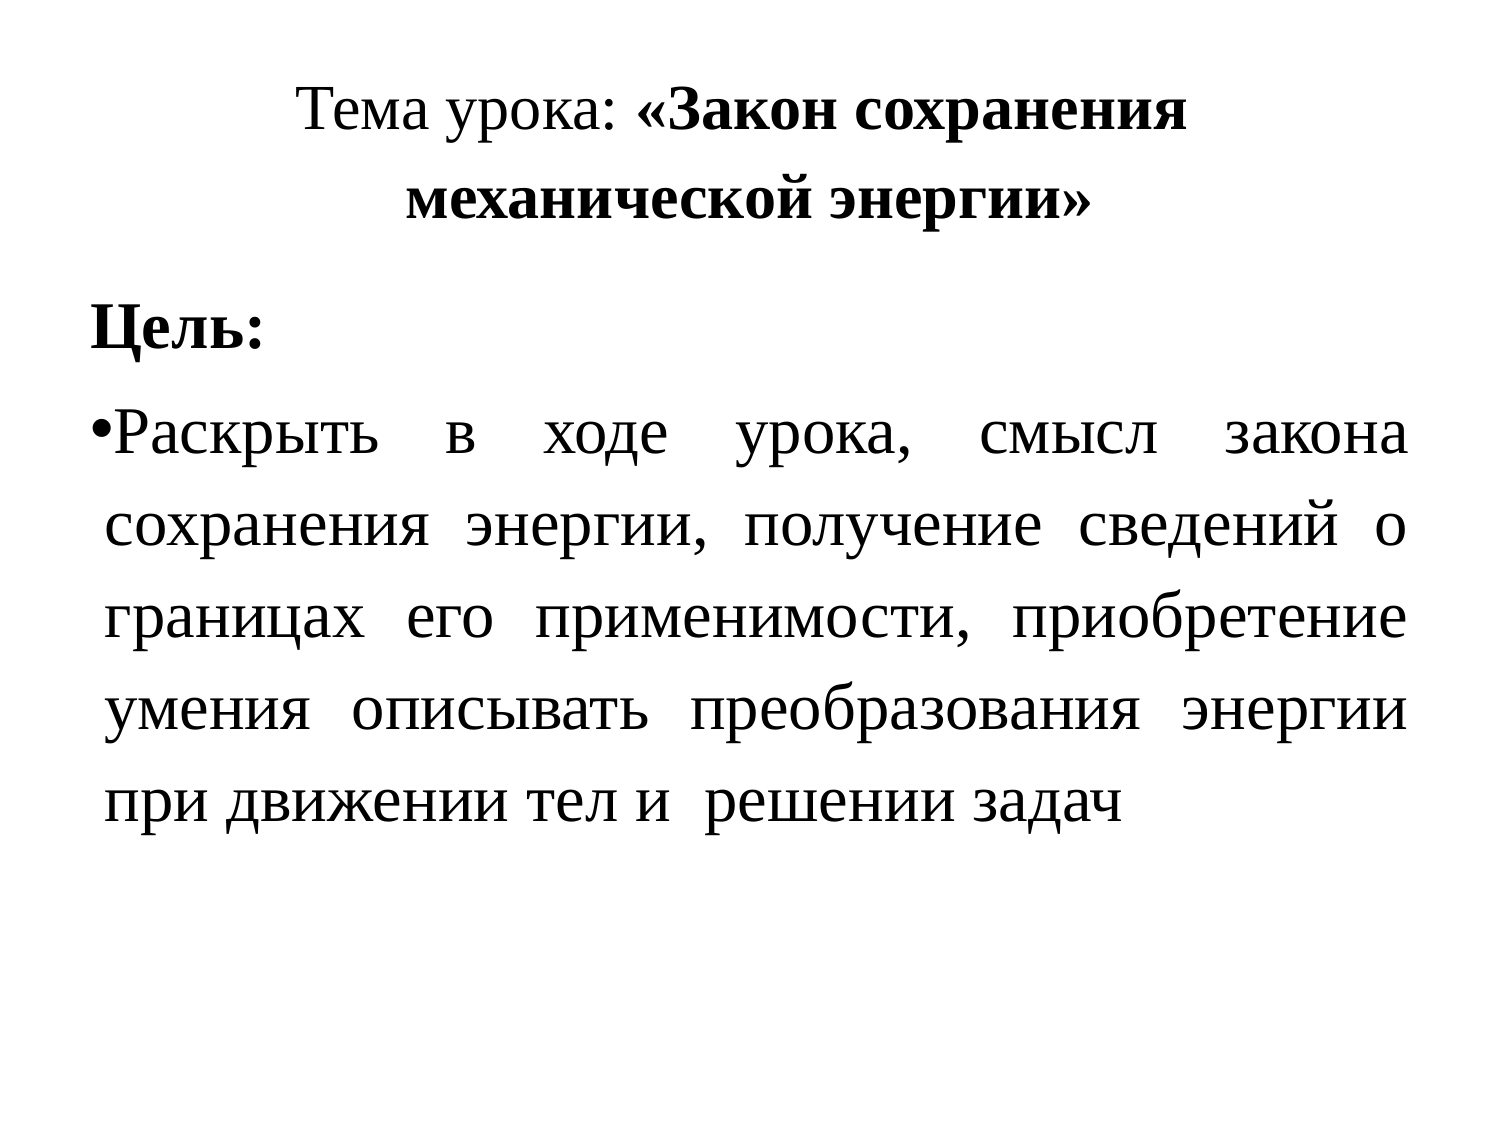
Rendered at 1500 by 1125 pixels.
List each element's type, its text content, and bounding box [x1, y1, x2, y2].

title Тема урока: «Закон сохранения механической энергии» [75, 45, 1425, 262]
list Цель: Раскрыть в ходе урока, смысл закона сохранения энергии, получение сведений о границах его применимости, приобретение умения описывать преобразования энергии при движении тел и решении задач [75, 262, 1425, 1005]
